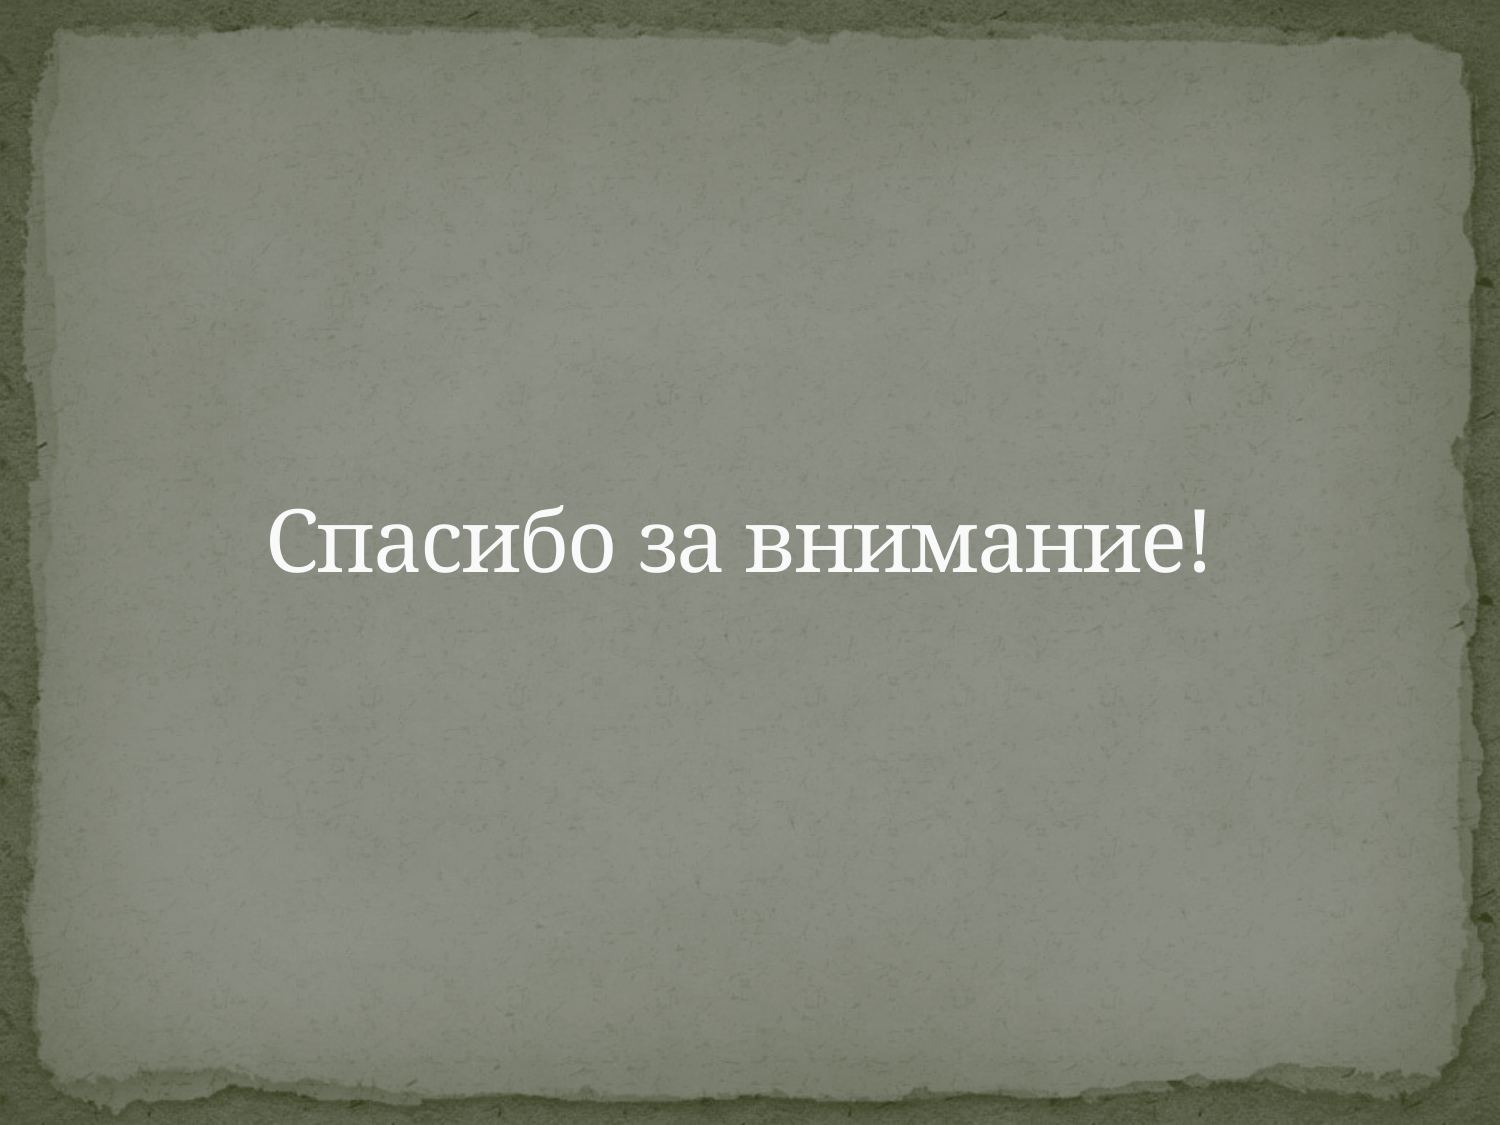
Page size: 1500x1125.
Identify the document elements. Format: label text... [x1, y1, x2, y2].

title Спасибо за внимание! [64, 397, 1415, 598]
